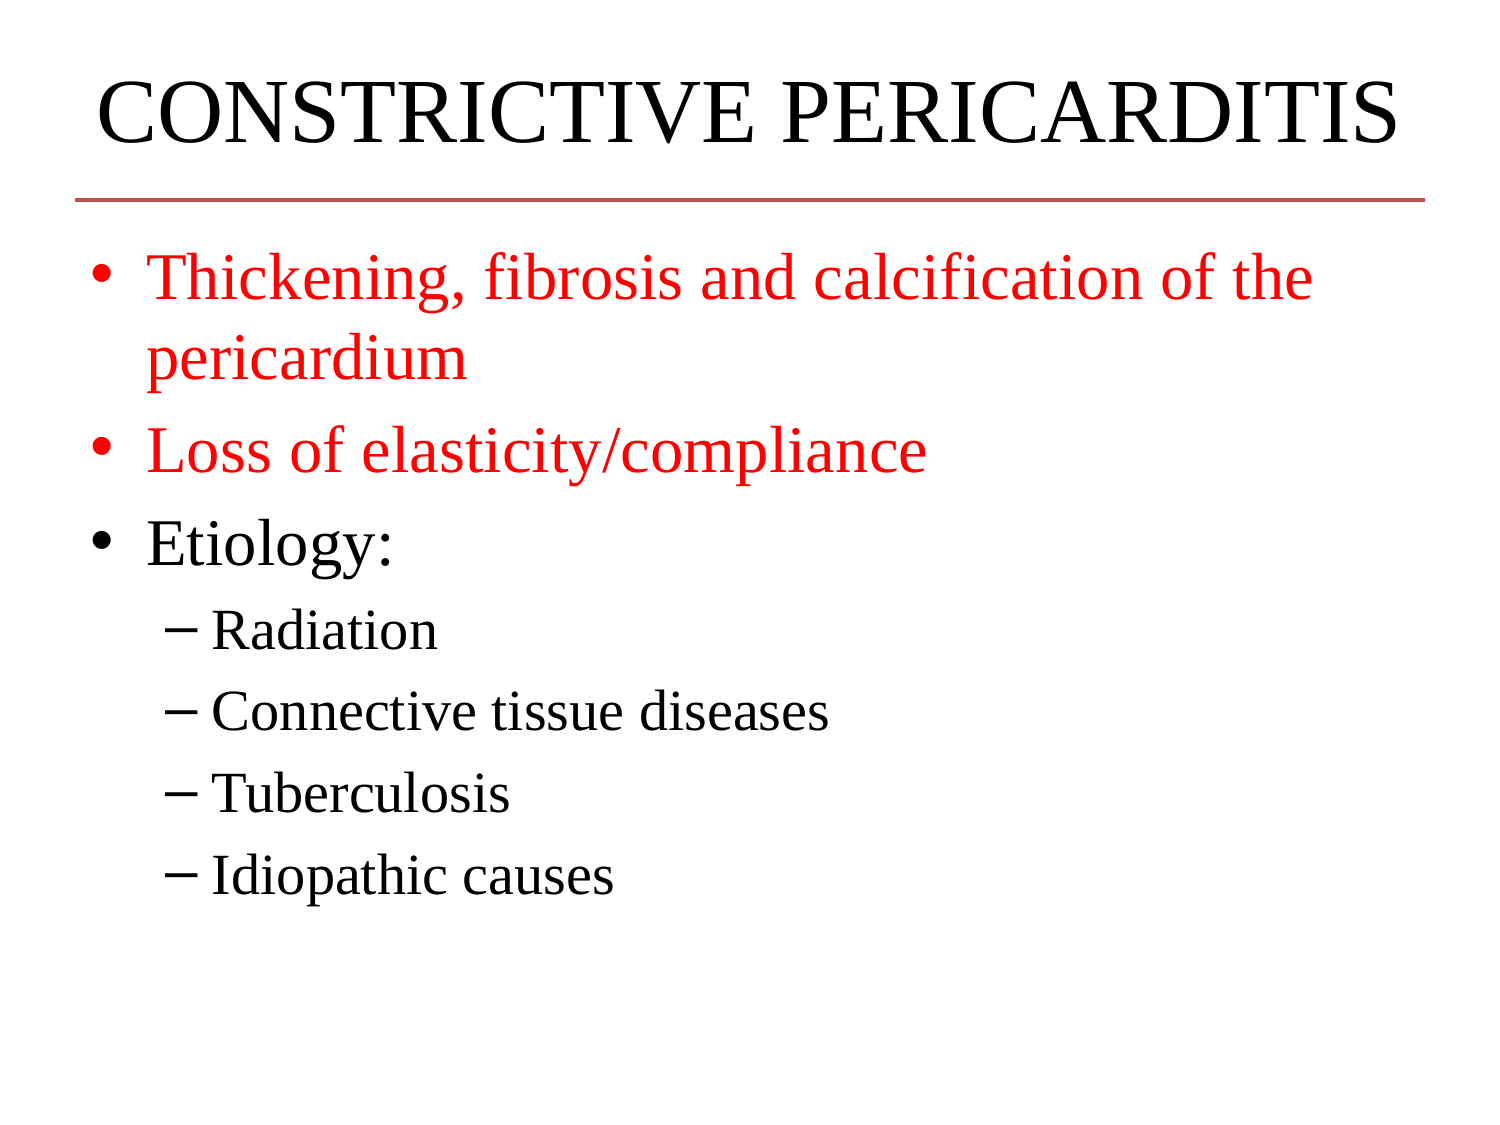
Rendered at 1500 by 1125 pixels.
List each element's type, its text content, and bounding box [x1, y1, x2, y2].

list Thickening, fibrosis and calcification of the pericardium Loss of elasticity/compliance Etiology: Radiation Connective tissue diseases Tuberculosis Idiopathic causes [74, 224, 1426, 1026]
title CONSTRICTIVE PERICARDITIS [74, 12, 1426, 199]
